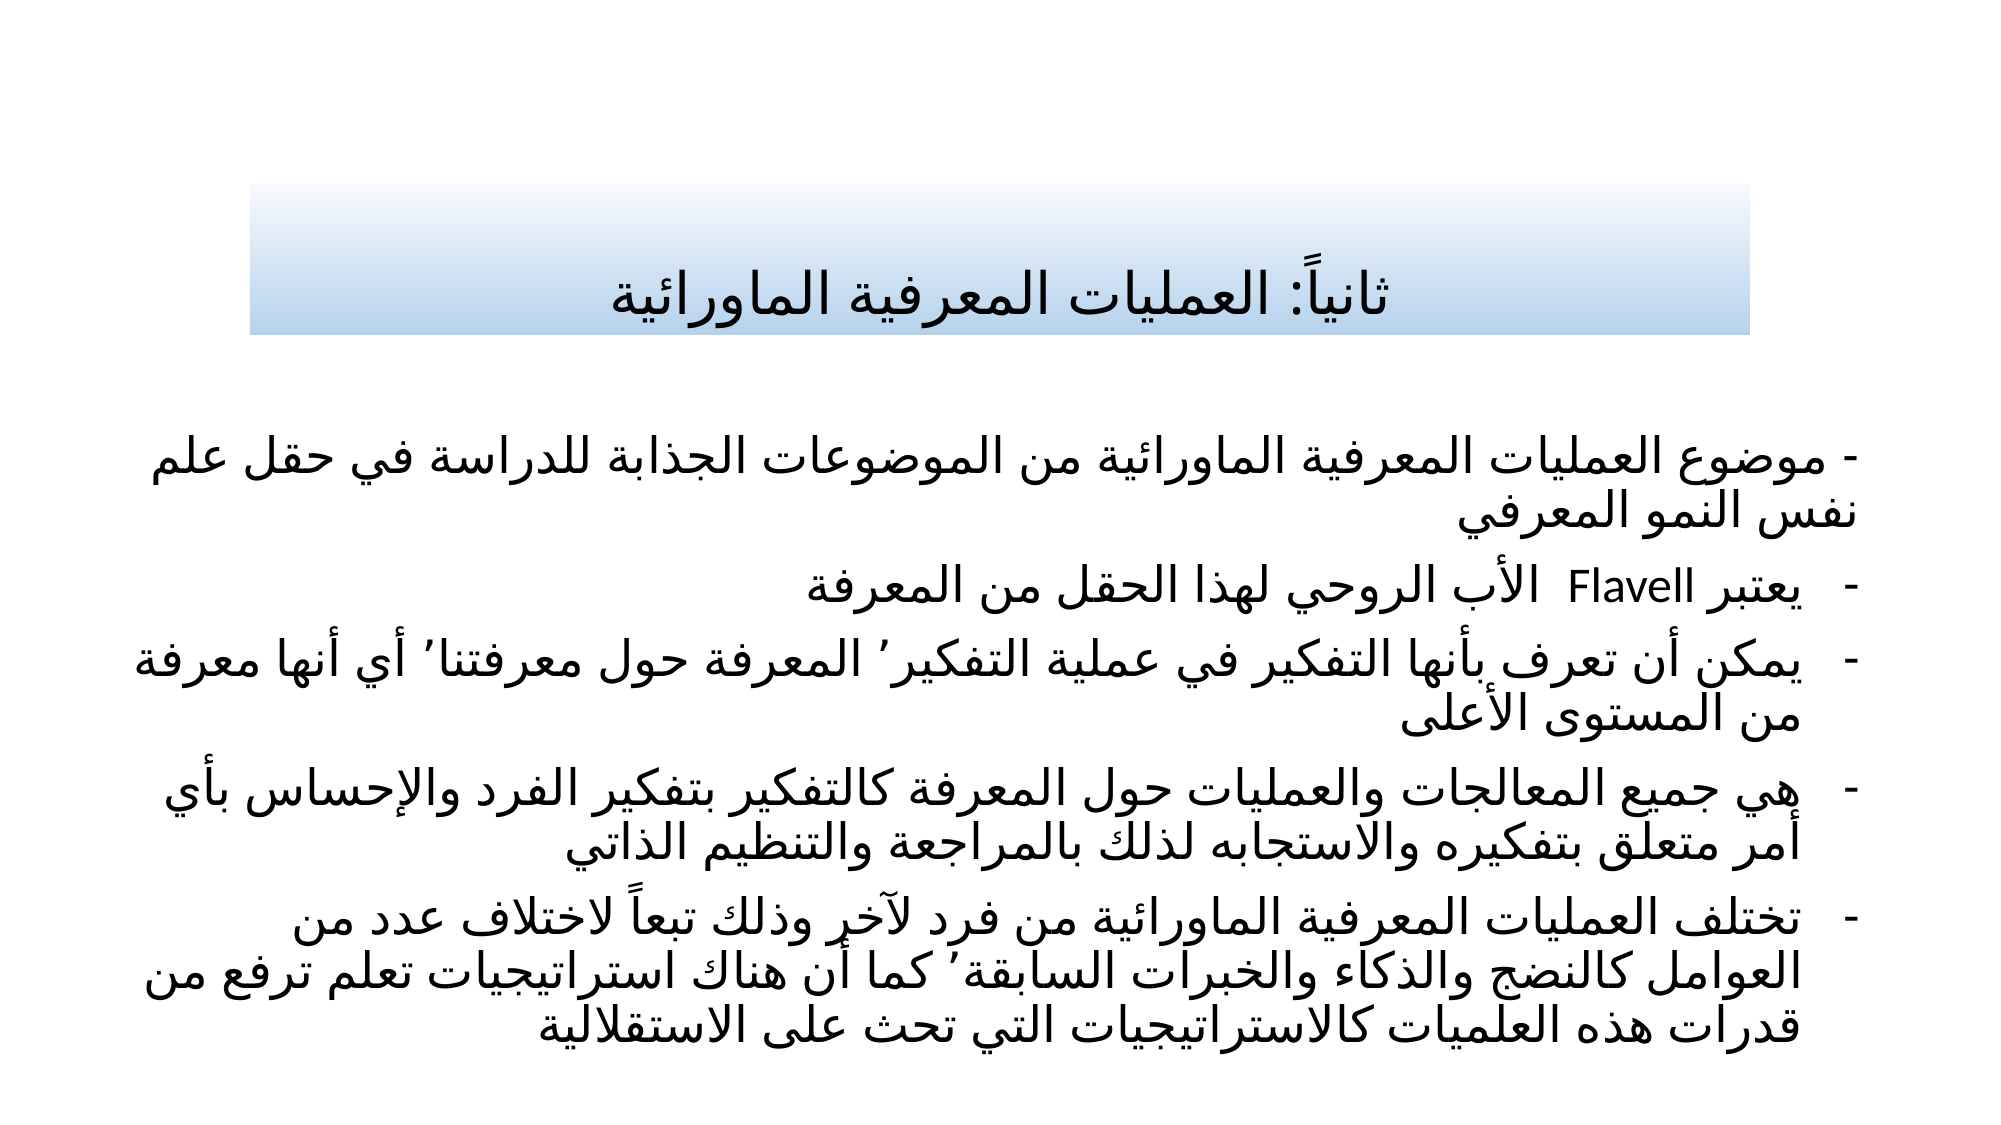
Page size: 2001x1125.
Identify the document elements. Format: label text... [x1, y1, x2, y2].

title ثانياً: العمليات المعرفية الماورائية [249, 184, 1750, 335]
subtitle - موضوع العمليات المعرفية الماورائية من الموضوعات الجذابة للدراسة في حقل علم نفس النمو المعرفي يعتبر Flavell الأب الروحي لهذا الحقل من المعرفة يمكن أن تعرف بأنها التفكير في عملية التفكير٬ المعرفة حول معرفتنا٬ أي أنها معرفة من المستوى الأعلى هي جميع المعالجات والعمليات حول المعرفة كالتفكير بتفكير الفرد والإحساس بأي أمر متعلق بتفكيره والاستجابه لذلك بالمراجعة والتنظيم الذاتي تختلف العمليات المعرفية الماورائية من فرد لآخر وذلك تبعاً لاختلاف عدد من العوامل كالنضج والذكاء والخبرات السابقة٬ كما أن هناك استراتيجيات تعلم ترفع من قدرات هذه العلميات كالاستراتيجيات التي تحث على الاستقلالية [117, 422, 1875, 1076]
